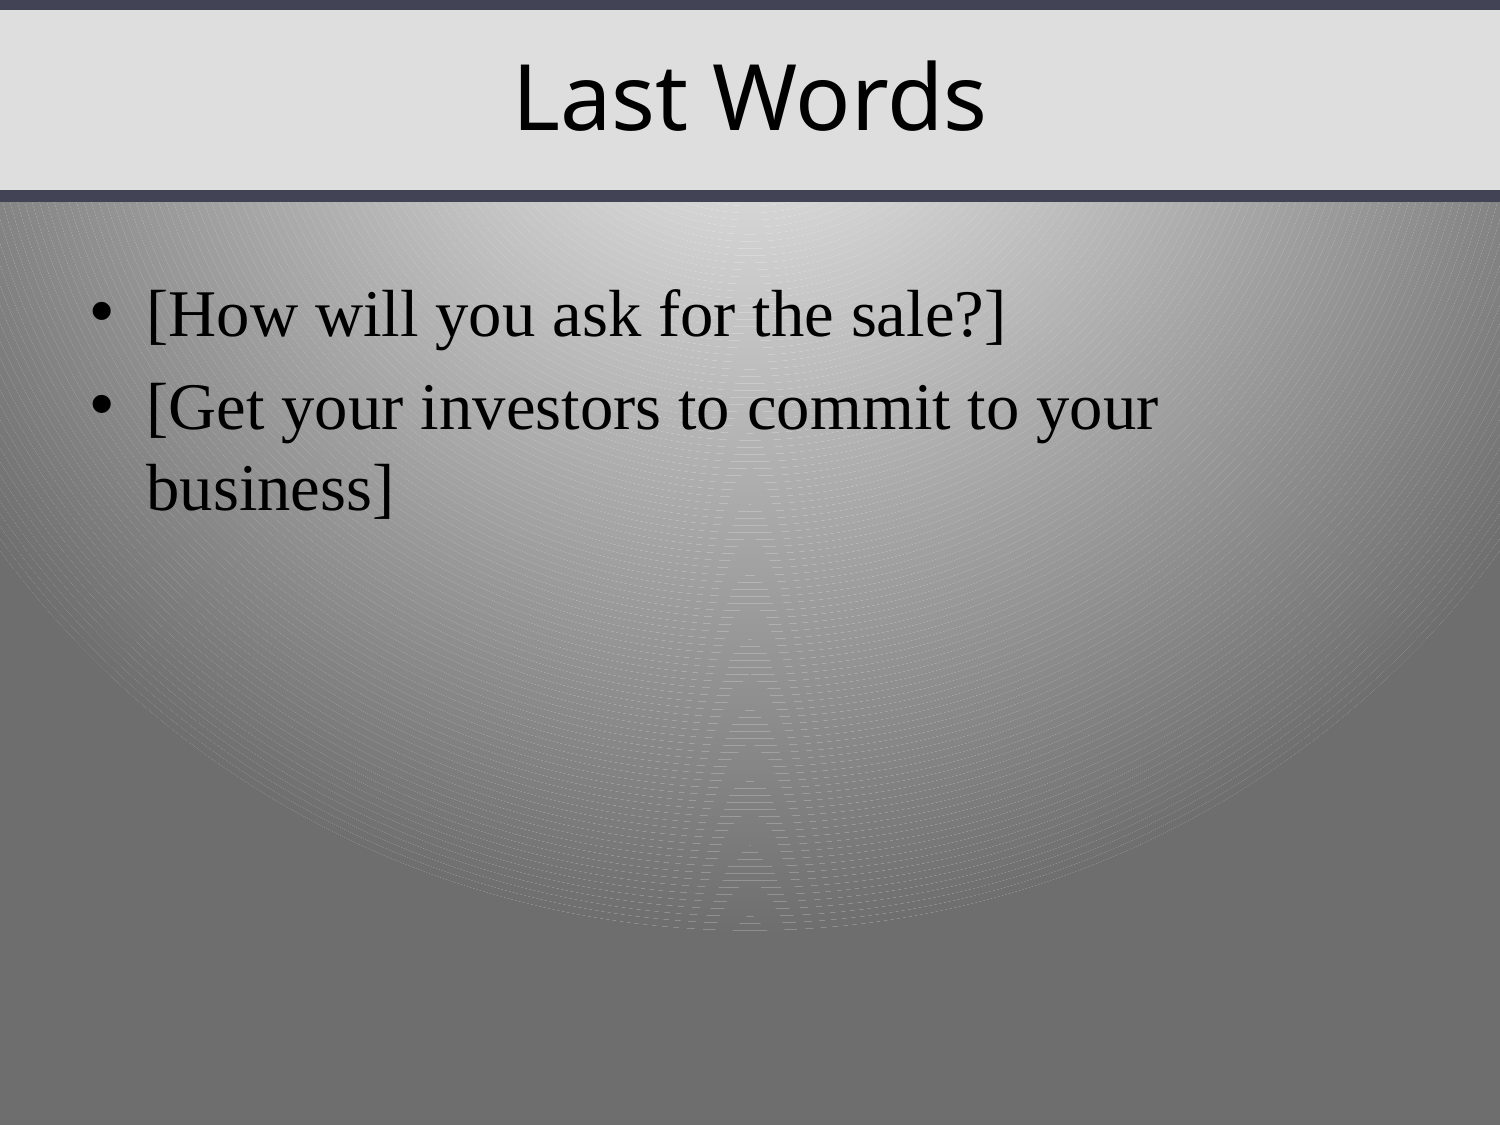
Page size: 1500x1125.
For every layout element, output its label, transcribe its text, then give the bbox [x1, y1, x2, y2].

list [How will you ask for the sale?] [Get your investors to commit to your business] [75, 262, 1425, 1005]
title Last Words [75, 0, 1425, 188]
